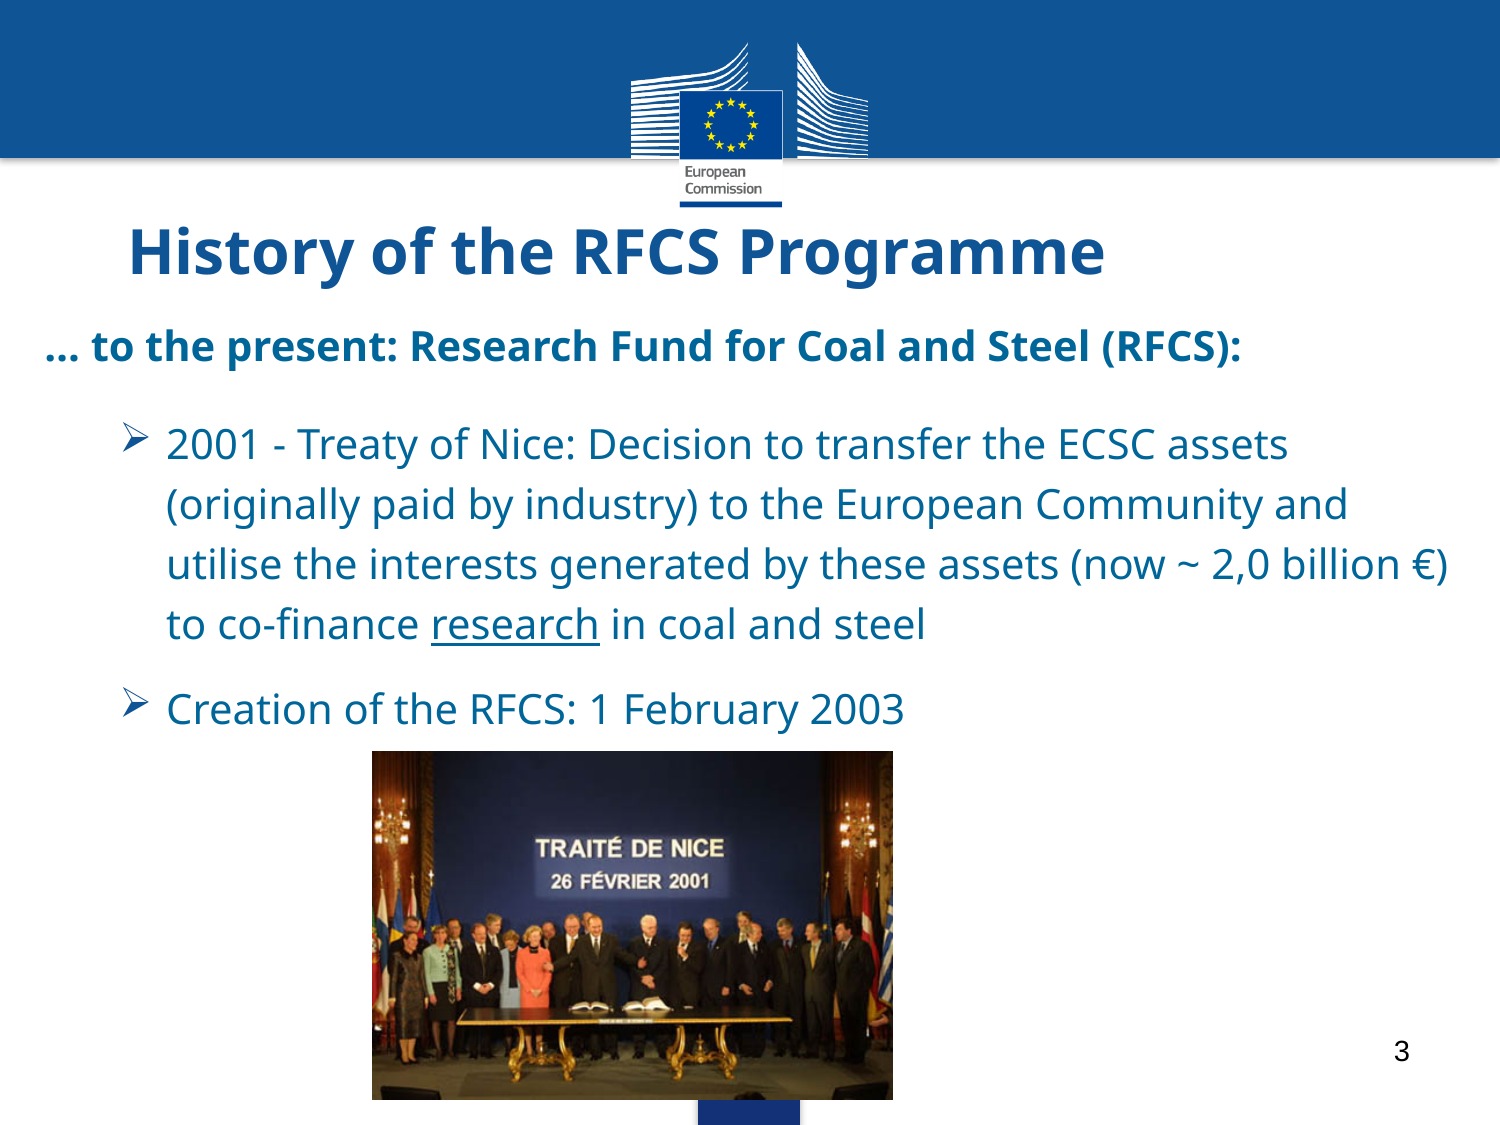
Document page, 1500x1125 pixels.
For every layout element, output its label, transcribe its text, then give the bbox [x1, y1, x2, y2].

picture [631, 42, 868, 172]
slide_number 3 [1074, 1024, 1426, 1103]
title History of the RFCS Programme [53, 172, 1404, 302]
picture [372, 751, 893, 1100]
list … to the present: Research Fund for Coal and Steel (RFCS): 2001 - Treaty of Nice: Decision to transfer the ECSC assets (originally paid by industry) to the European Community and utilise the interests generated by these assets (now ~ 2,0 billion €) to co-finance research in coal and steel Creation of the RFCS: 1 February 2003 [29, 302, 1471, 988]
